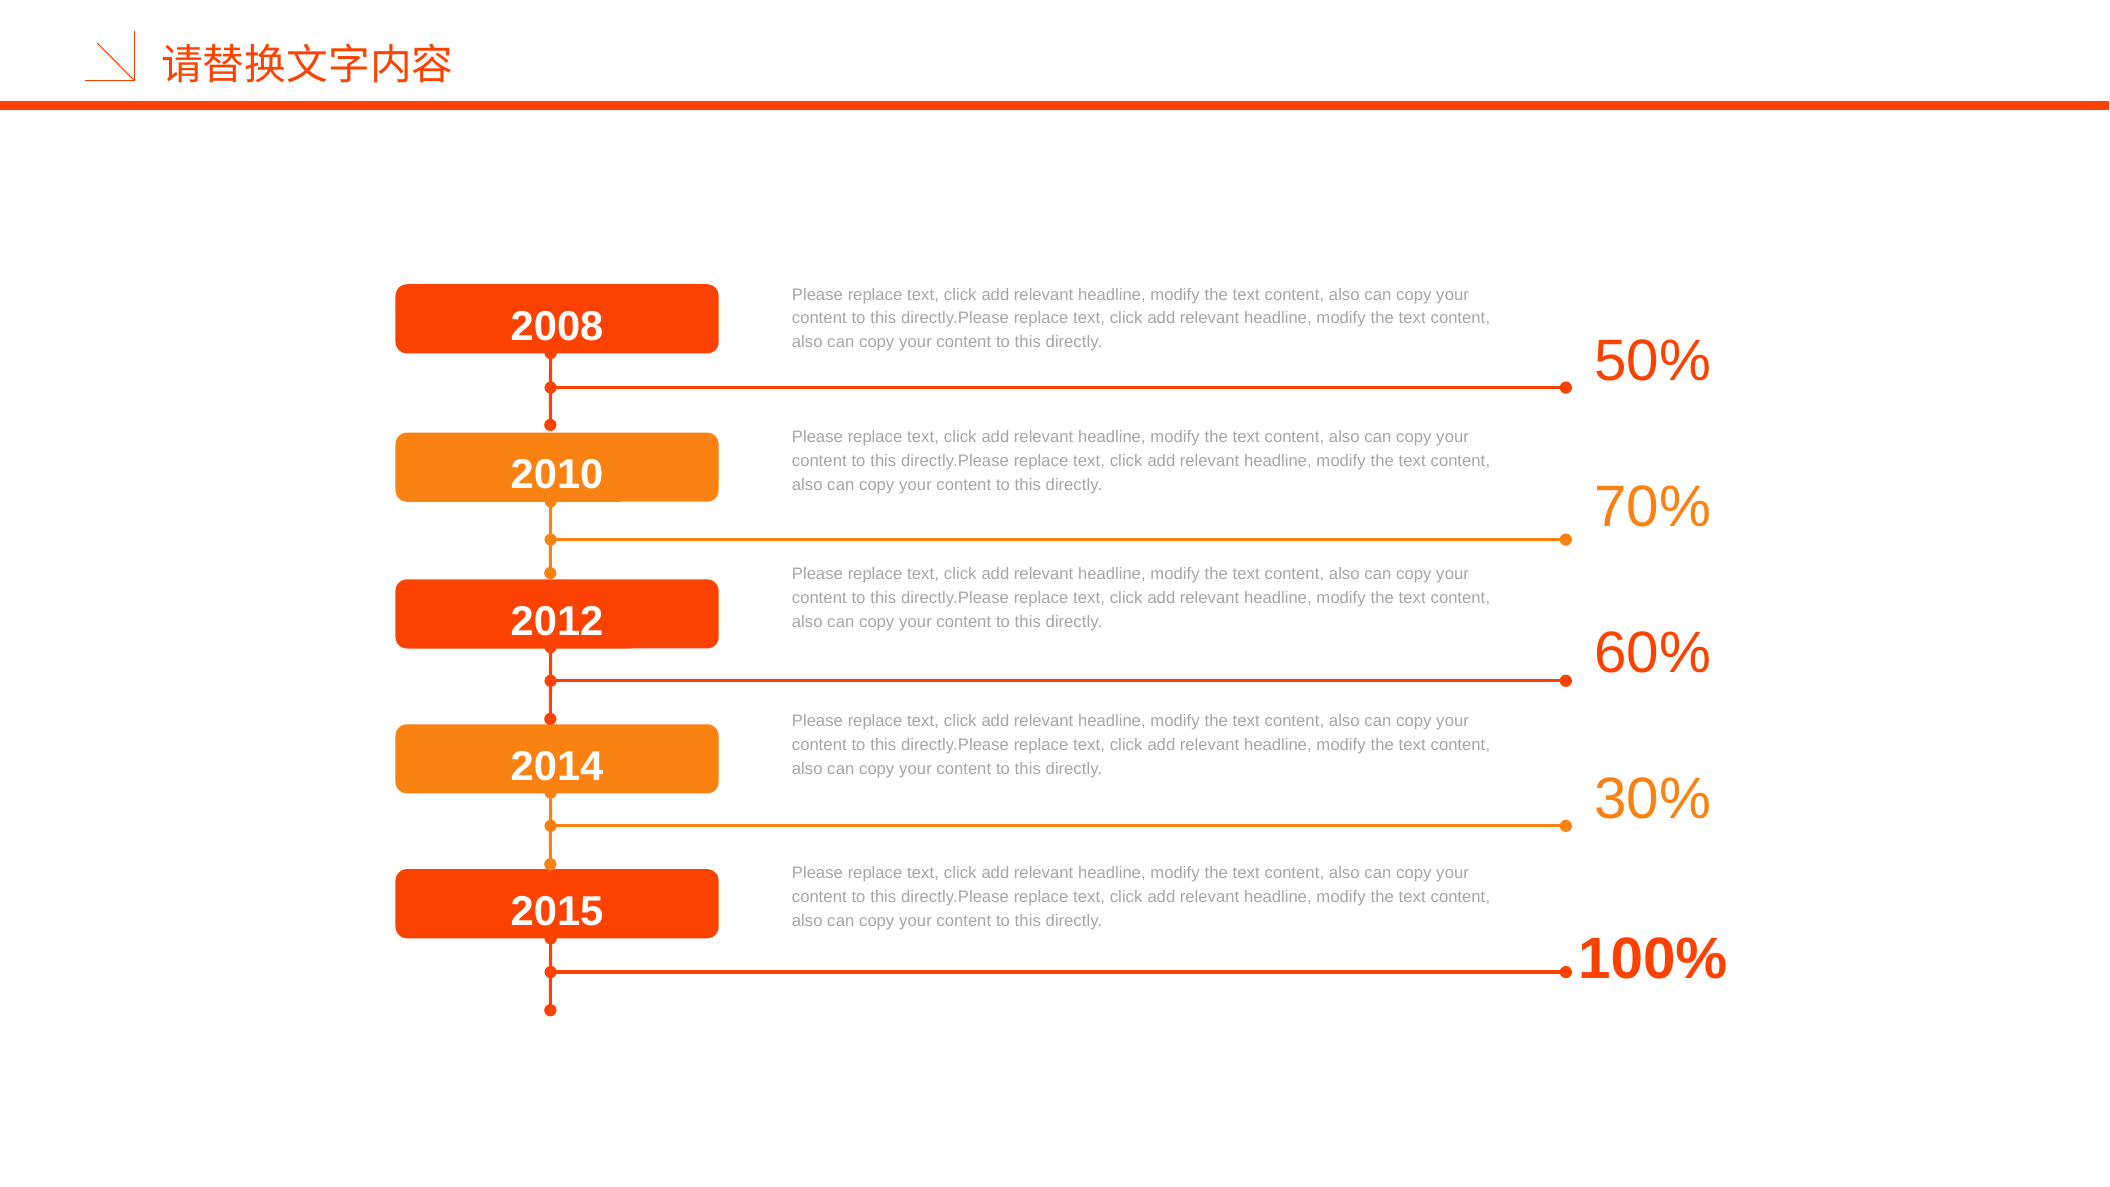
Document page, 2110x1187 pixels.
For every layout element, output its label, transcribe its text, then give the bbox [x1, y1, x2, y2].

text_box Please replace text, click add relevant headline, modify the text content, also can copy your content to this directly.Please replace text, click add relevant headline, modify the text content, also can copy your content to this directly. [791, 858, 1525, 930]
text_box 2015 [394, 868, 720, 940]
text_box Please replace text, click add relevant headline, modify the text content, also can copy your content to this directly.Please replace text, click add relevant headline, modify the text content, also can copy your content to this directly. [791, 559, 1525, 632]
text_box Please replace text, click add relevant headline, modify the text content, also can copy your content to this directly.Please replace text, click add relevant headline, modify the text content, also can copy your content to this directly. [791, 422, 1525, 494]
text_box 100% [1578, 897, 1728, 985]
text_box 2012 [394, 578, 720, 650]
text_box 60% [1595, 606, 1710, 693]
text_box 50% [1595, 314, 1710, 401]
text_box 2008 [394, 283, 720, 355]
text_box Please replace text, click add relevant headline, modify the text content, also can copy your content to this directly.Please replace text, click add relevant headline, modify the text content, also can copy your content to this directly. [791, 706, 1525, 779]
text_box 请替换文字内容 [145, 22, 500, 94]
text_box 2010 [394, 431, 720, 503]
text_box 30% [1595, 752, 1710, 839]
text_box 70% [1595, 460, 1710, 547]
text_box 2014 [394, 723, 720, 795]
text_box Please replace text, click add relevant headline, modify the text content, also can copy your content to this directly.Please replace text, click add relevant headline, modify the text content, also can copy your content to this directly. [791, 279, 1525, 352]
